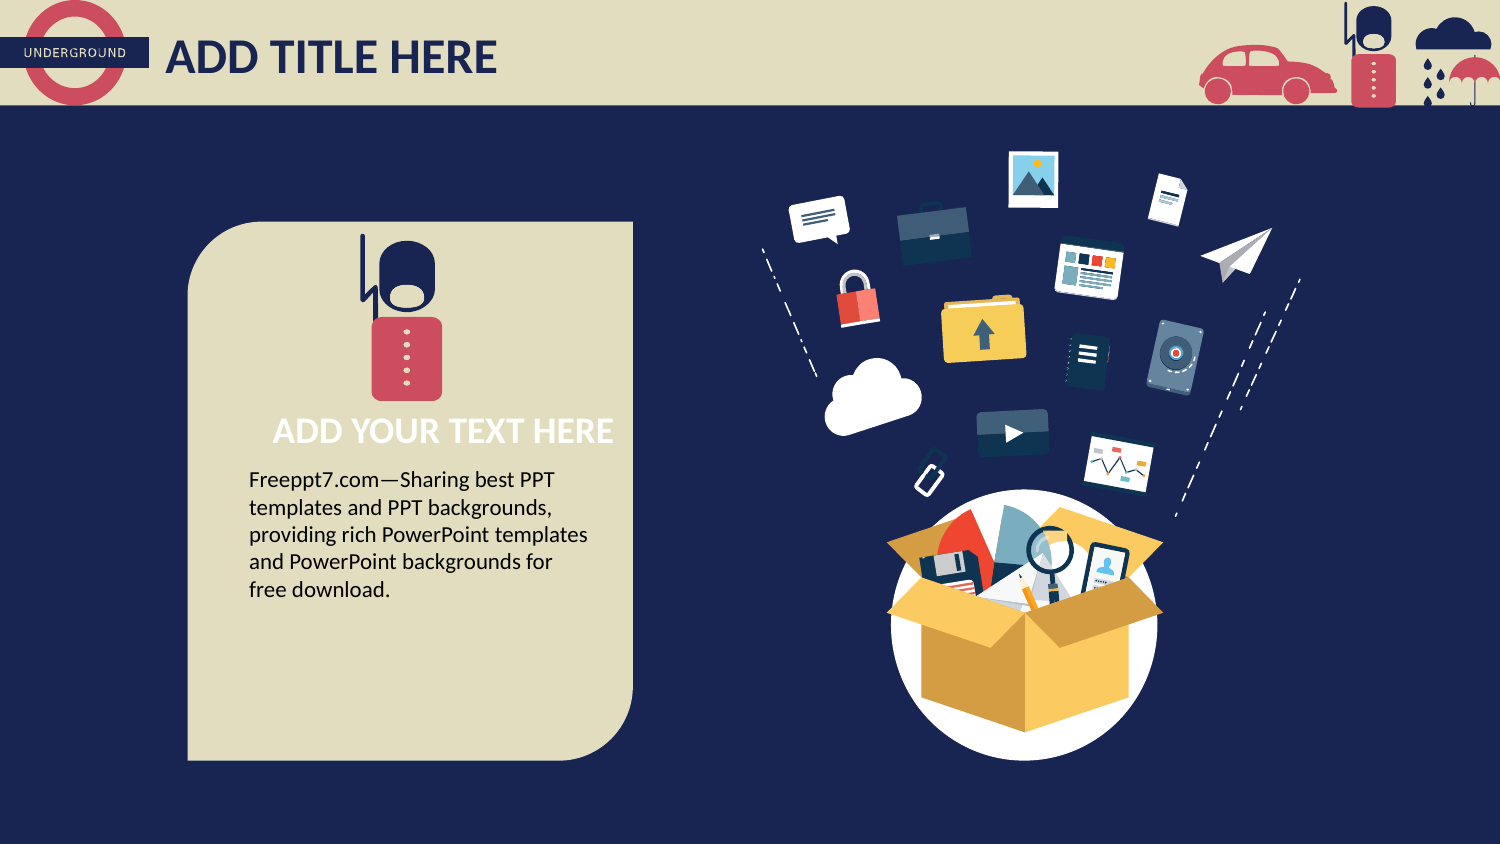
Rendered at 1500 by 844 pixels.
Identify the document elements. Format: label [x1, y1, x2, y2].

text_box [761, 151, 1301, 761]
text_box [0, 0, 1500, 108]
picture [360, 233, 443, 401]
text_box [187, 221, 633, 761]
text_box [234, 398, 630, 640]
